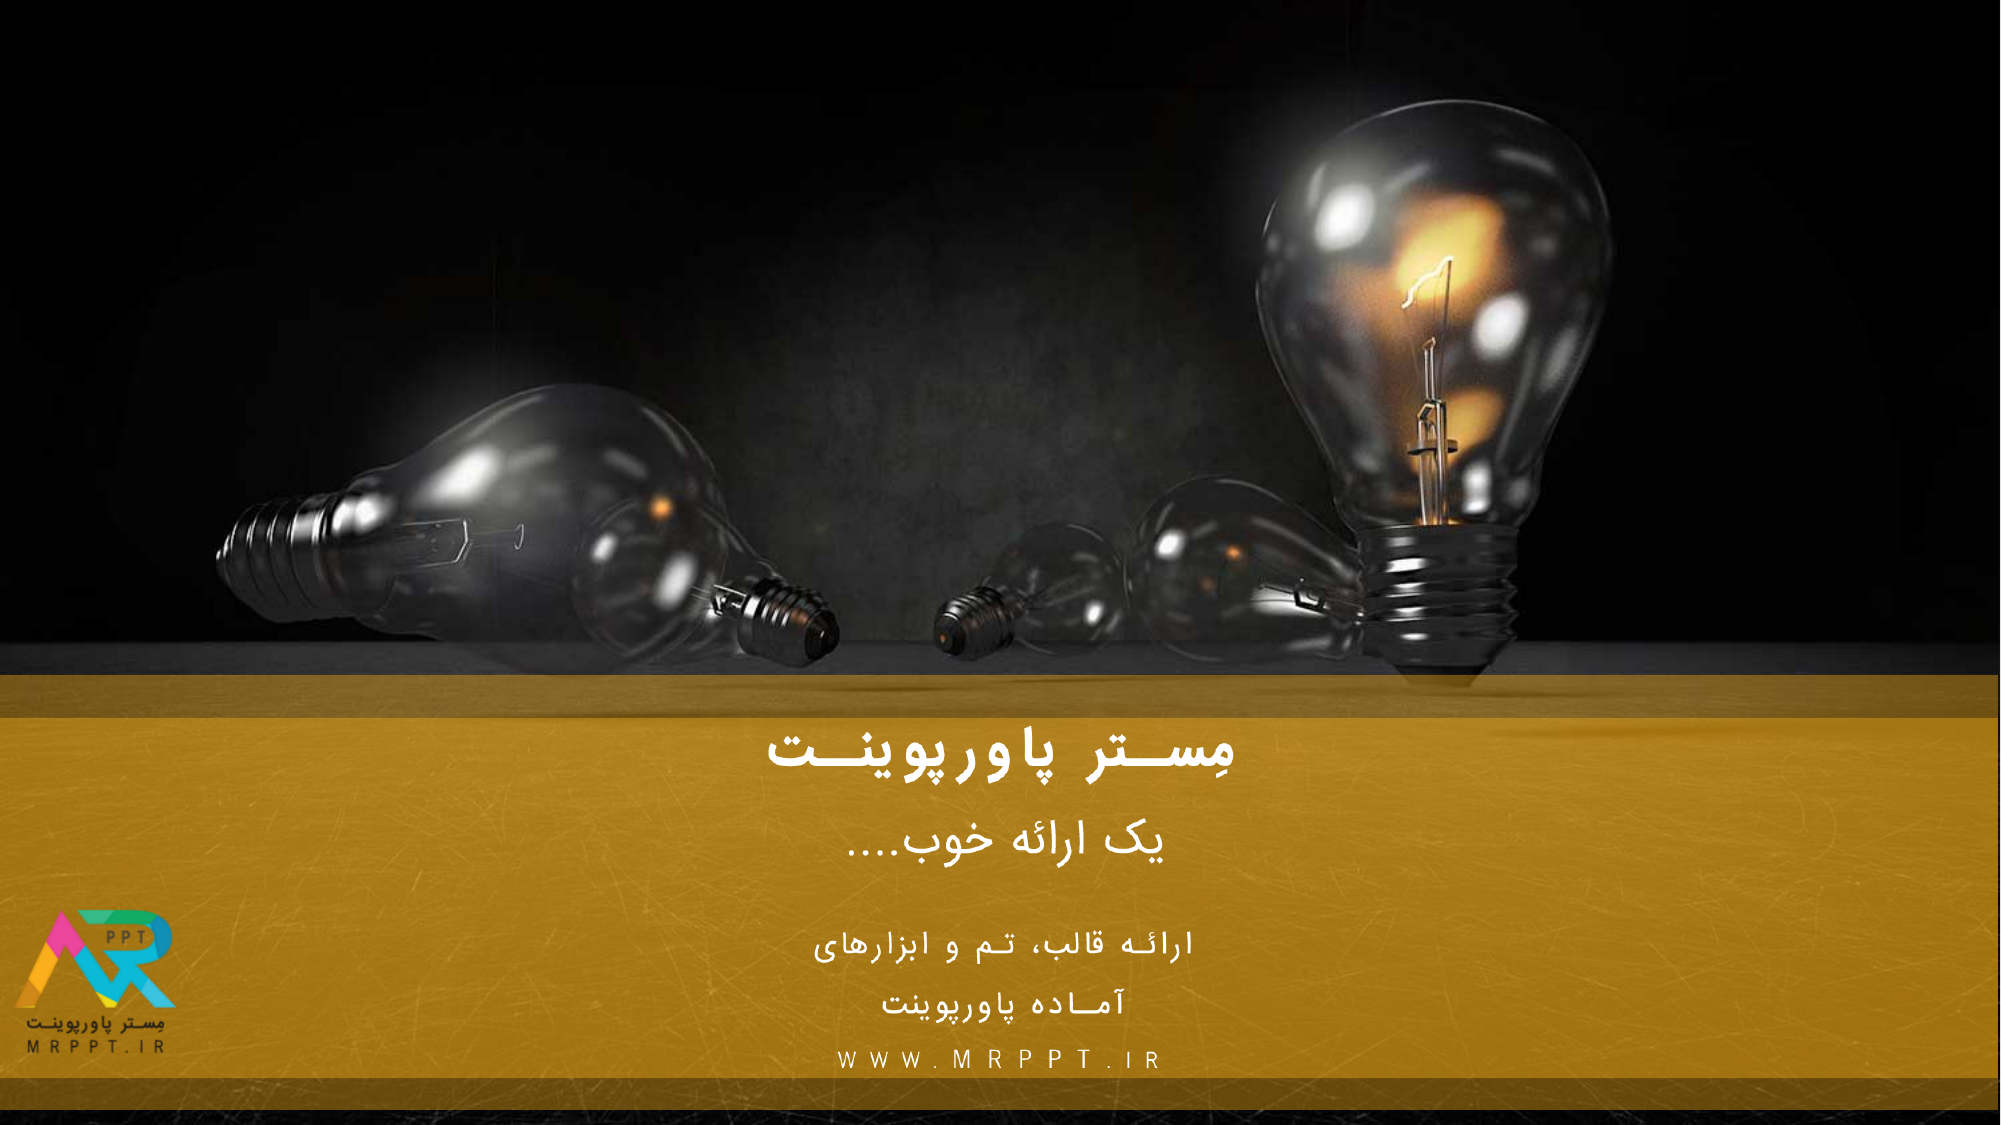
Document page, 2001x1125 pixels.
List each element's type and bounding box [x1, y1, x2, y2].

text_box [0, 674, 1999, 717]
text_box [0, 1079, 1999, 1111]
text_box [1268, 717, 1999, 1079]
picture [0, 0, 2001, 1125]
text_box [0, 717, 732, 1079]
picture [732, 708, 1268, 1087]
picture [0, 901, 195, 1063]
